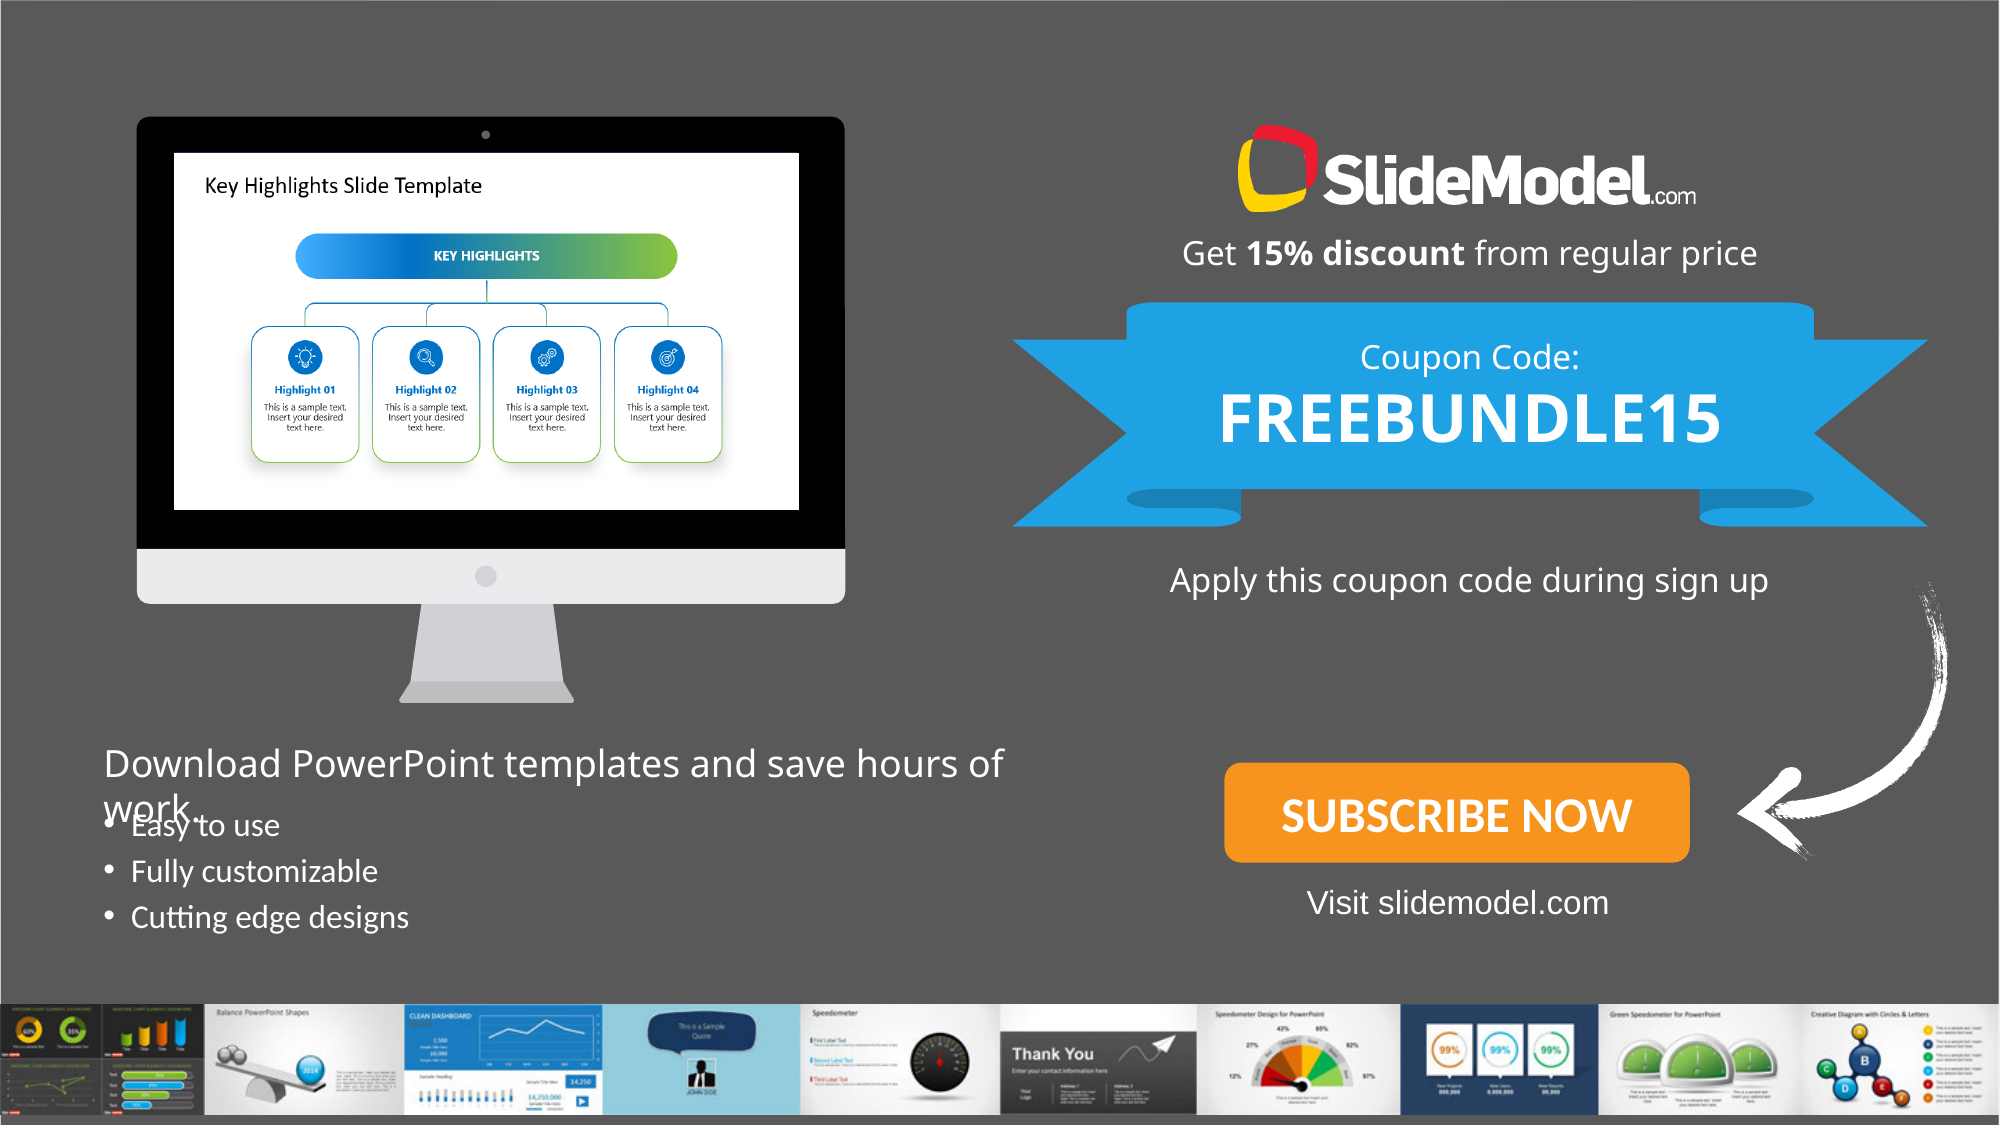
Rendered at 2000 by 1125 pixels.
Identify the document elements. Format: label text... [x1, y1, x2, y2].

text_box Get 15% discount from regular price [1058, 225, 1883, 280]
text_box [1928, 587, 1937, 601]
text_box [1736, 594, 1949, 861]
text_box Easy to use Fully customizable Cutting edge designs [88, 838, 863, 943]
text_box Apply this coupon code during sign up [1129, 551, 1811, 607]
text_box SUBSCRIBE NOW [1222, 760, 1692, 865]
text_box [1010, 300, 1931, 529]
picture [173, 153, 800, 510]
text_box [136, 116, 846, 704]
text_box [0, 0, 2000, 1003]
text_box Download PowerPoint templates and save hours of work. [88, 732, 1059, 838]
text_box Visit slidemodel.com [1247, 874, 1669, 928]
text_box Coupon Code: FREEBUNDLE15 [1173, 328, 1768, 464]
picture [0, 1003, 1999, 1116]
picture [1237, 125, 1696, 213]
